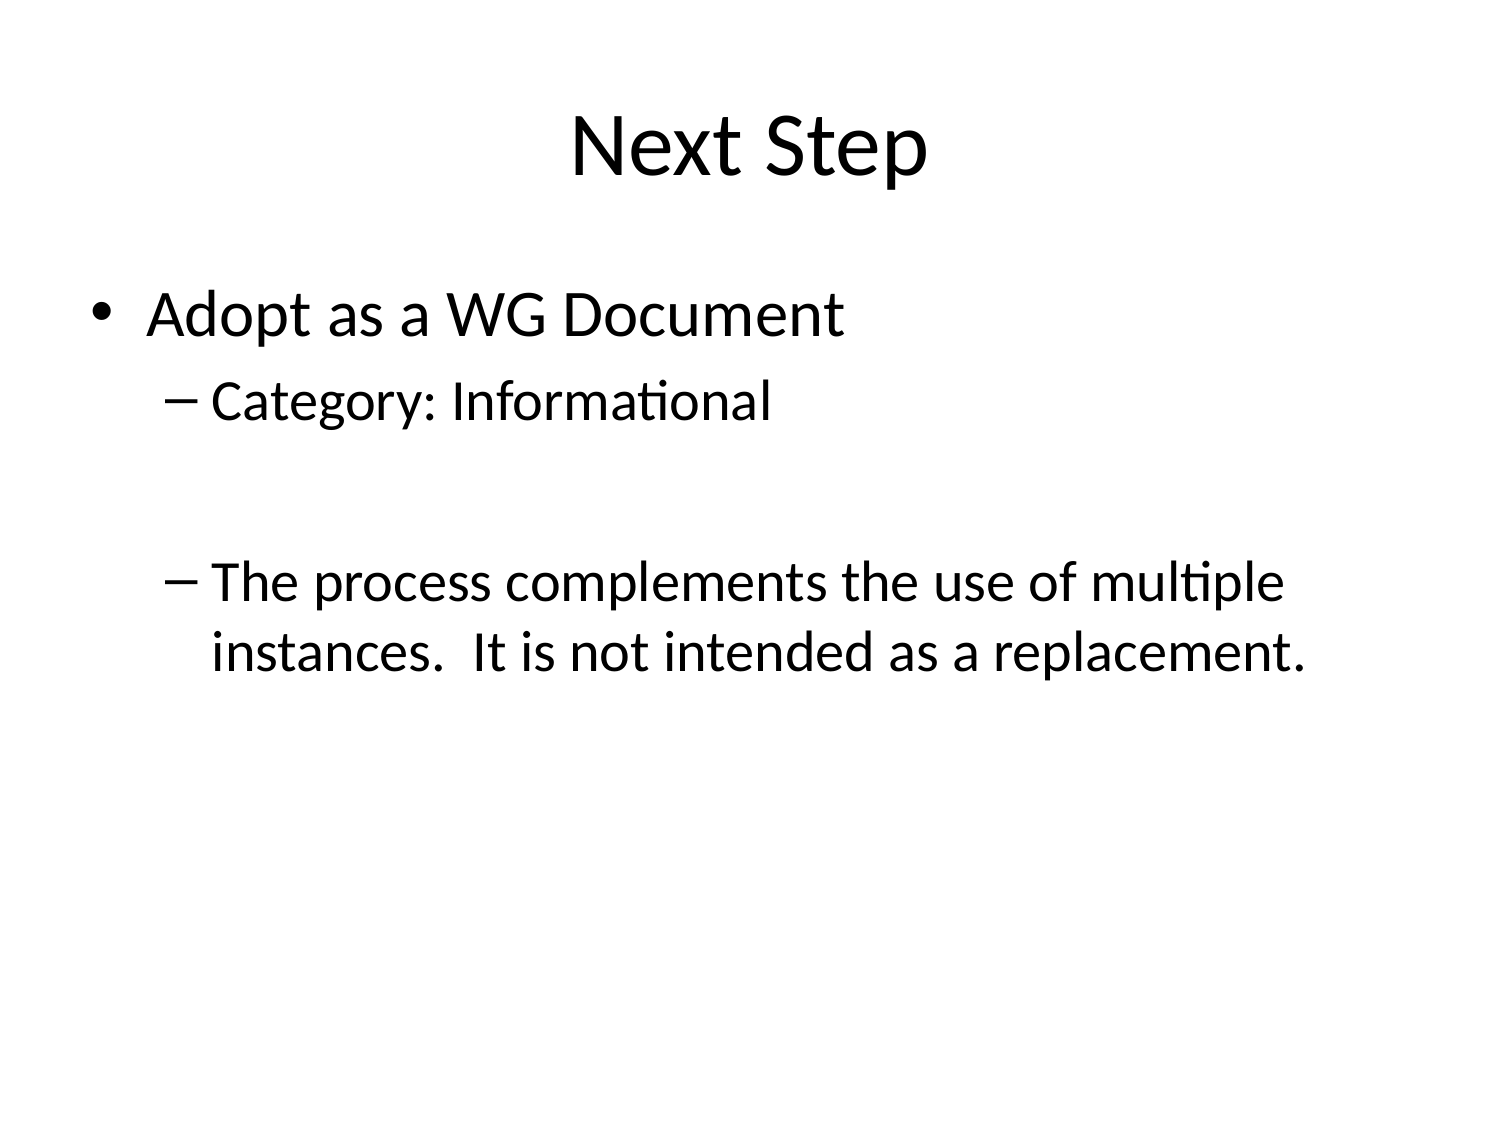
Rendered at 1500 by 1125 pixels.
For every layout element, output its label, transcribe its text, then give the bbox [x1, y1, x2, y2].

list Adopt as a WG Document Category: Informational The process complements the use of multiple instances. It is not intended as a replacement. [75, 262, 1425, 1005]
title Next Step [75, 45, 1425, 233]
